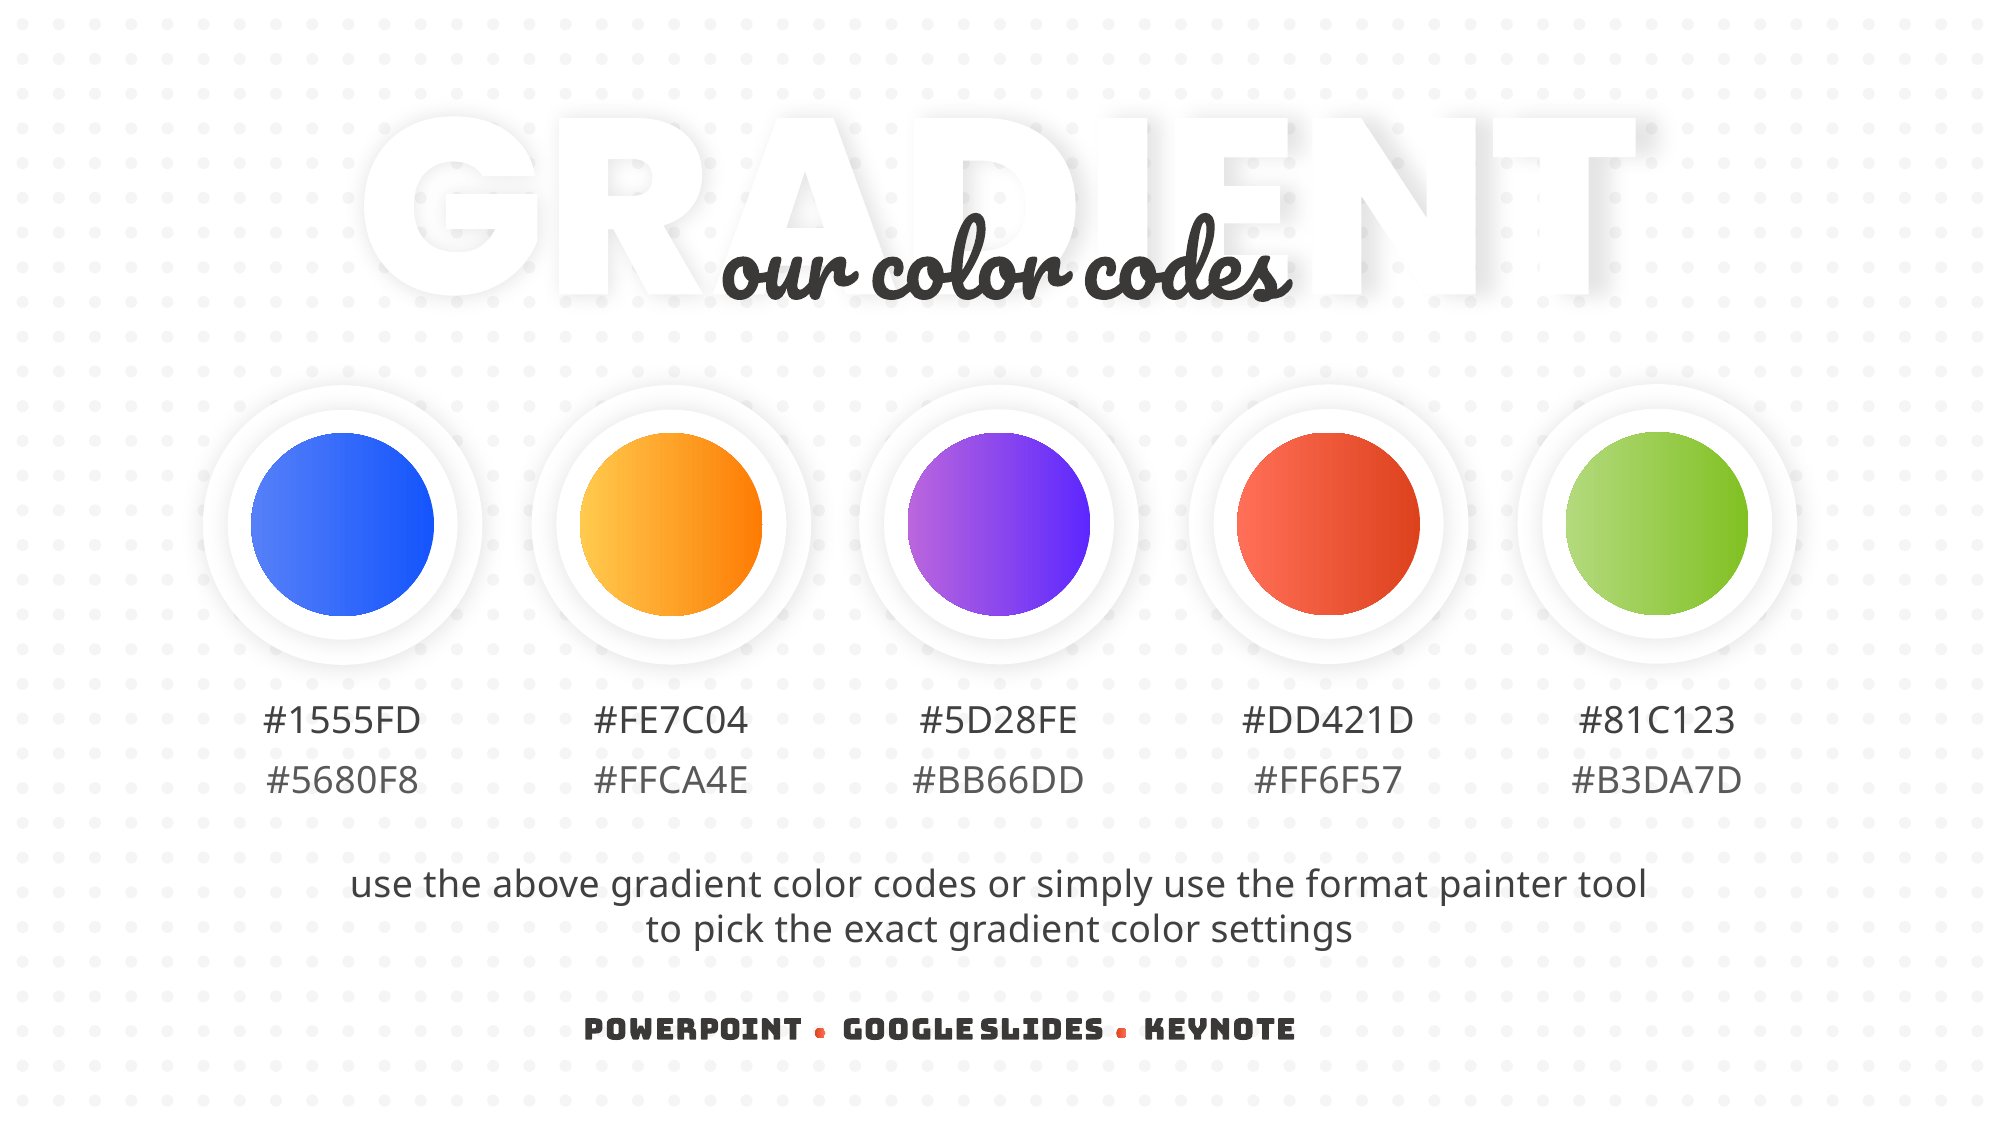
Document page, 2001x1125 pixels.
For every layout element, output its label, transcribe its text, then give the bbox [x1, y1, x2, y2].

text_box [555, 408, 788, 641]
text_box [578, 432, 764, 617]
text_box [883, 408, 1115, 641]
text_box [364, 116, 1636, 303]
text_box [530, 383, 813, 666]
text_box use the above gradient color codes or simply use the format painter tool to pick the exact gradient color settings [63, 852, 1937, 958]
text_box [226, 408, 459, 641]
text_box [1187, 383, 1470, 666]
text_box [1212, 407, 1445, 640]
text_box [250, 432, 436, 618]
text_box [585, 1017, 1295, 1041]
text_box #FE7C04 [541, 688, 801, 748]
text_box [858, 383, 1140, 666]
text_box #BB66DD [869, 748, 1129, 809]
text_box [906, 431, 1092, 617]
text_box #5D28FE [869, 688, 1129, 748]
text_box [1516, 383, 1799, 665]
text_box #81C123 [1527, 688, 1787, 748]
text_box [201, 384, 484, 666]
text_box #5680F8 [213, 748, 473, 809]
text_box [1564, 431, 1750, 617]
text_box #1555FD [213, 688, 473, 748]
text_box [1236, 431, 1422, 617]
text_box #DD421D [1198, 688, 1459, 748]
text_box #FFCA4E [541, 748, 801, 809]
text_box [1541, 407, 1774, 640]
text_box #B3DA7D [1527, 748, 1787, 809]
text_box #FF6F57 [1198, 748, 1459, 809]
